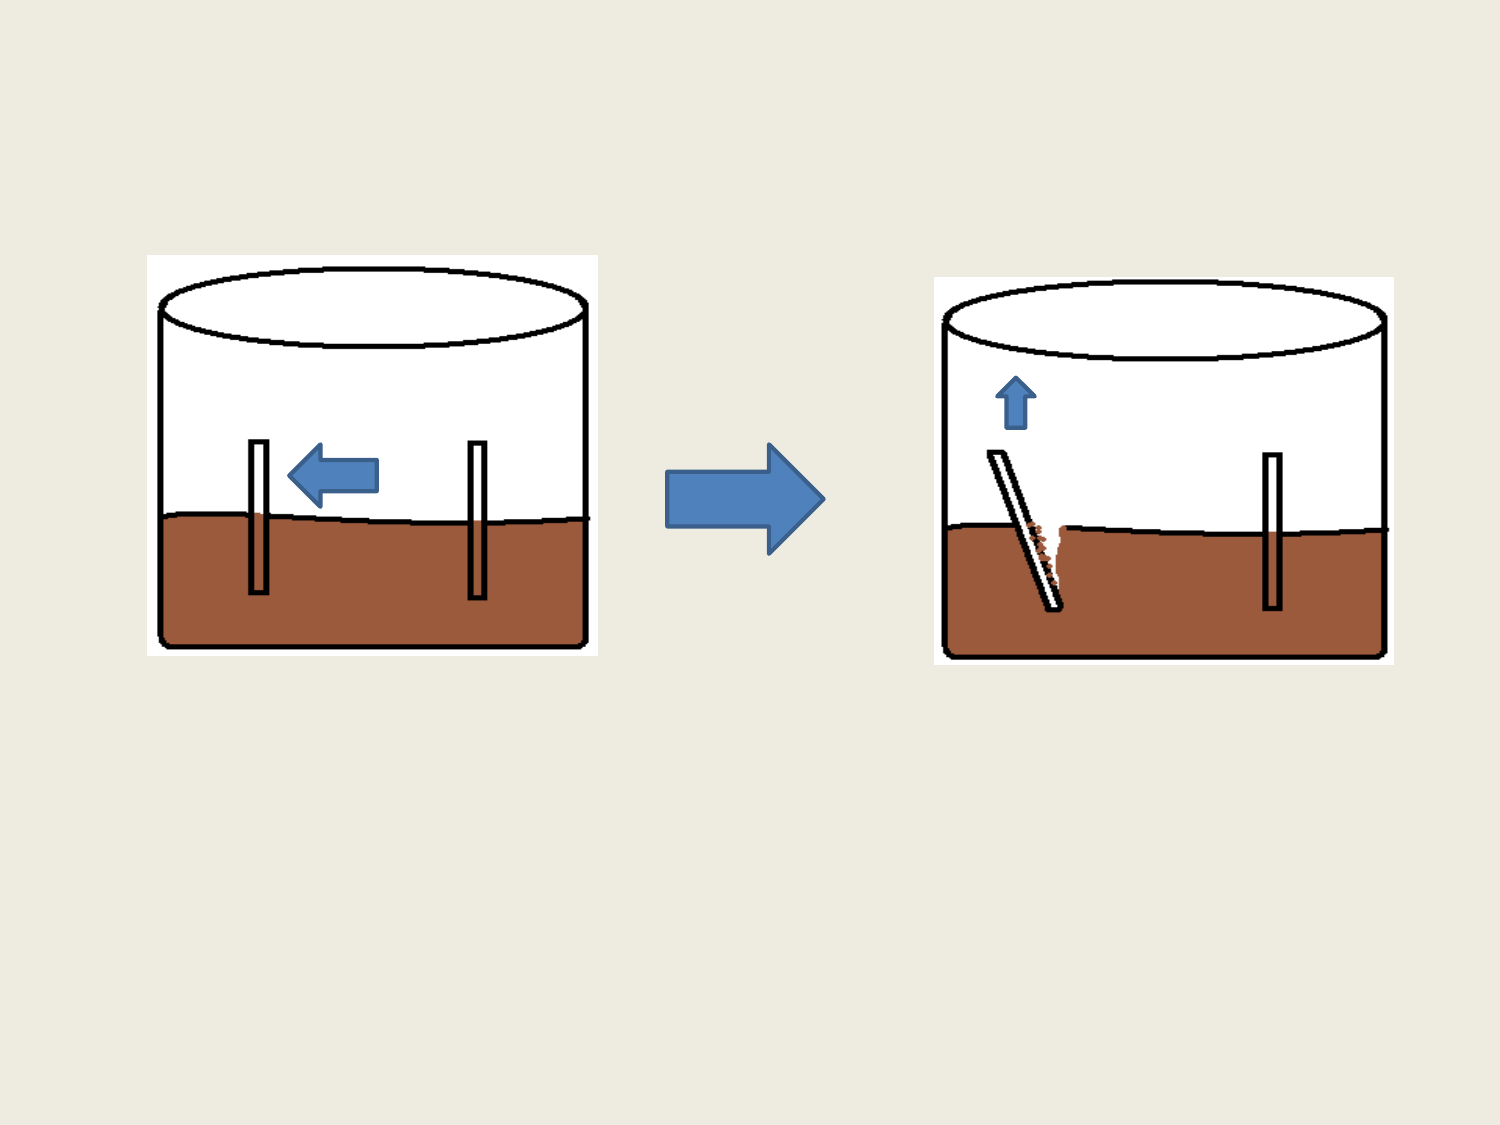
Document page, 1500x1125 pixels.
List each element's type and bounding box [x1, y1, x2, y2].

text_box [665, 442, 826, 556]
picture [147, 255, 598, 656]
picture [934, 276, 1394, 665]
